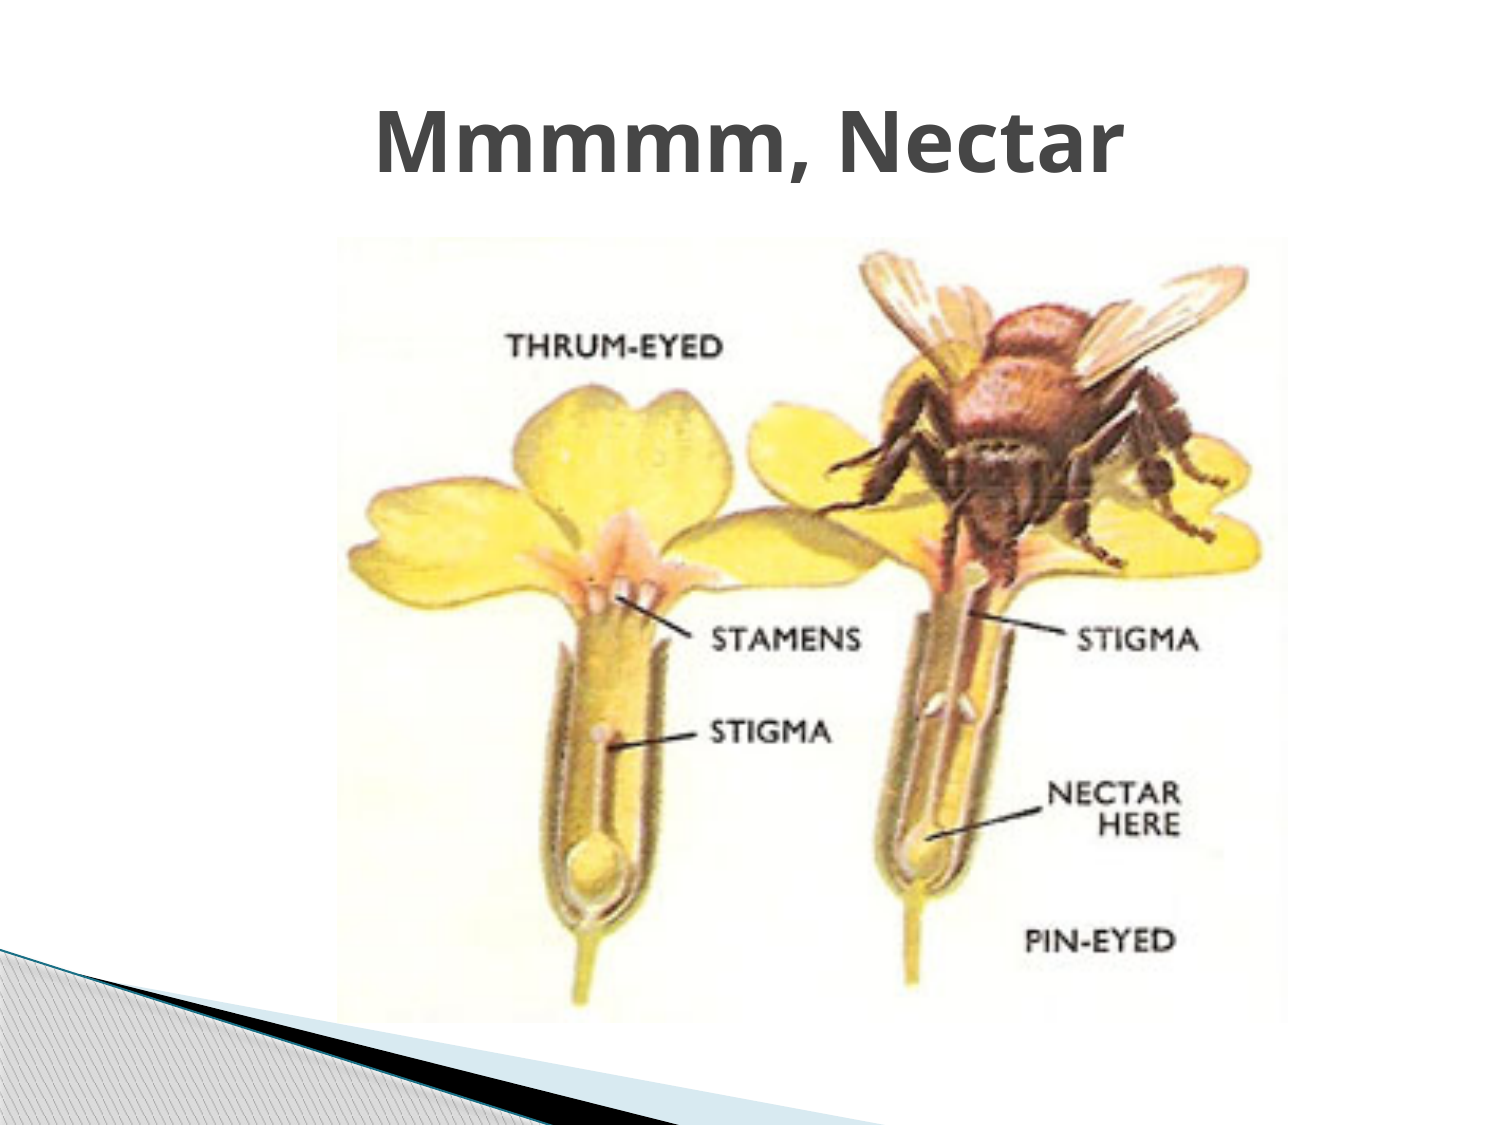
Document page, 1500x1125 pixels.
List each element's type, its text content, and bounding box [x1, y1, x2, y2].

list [337, 237, 1288, 1023]
title Mmmmm, Nectar [75, 45, 1425, 233]
